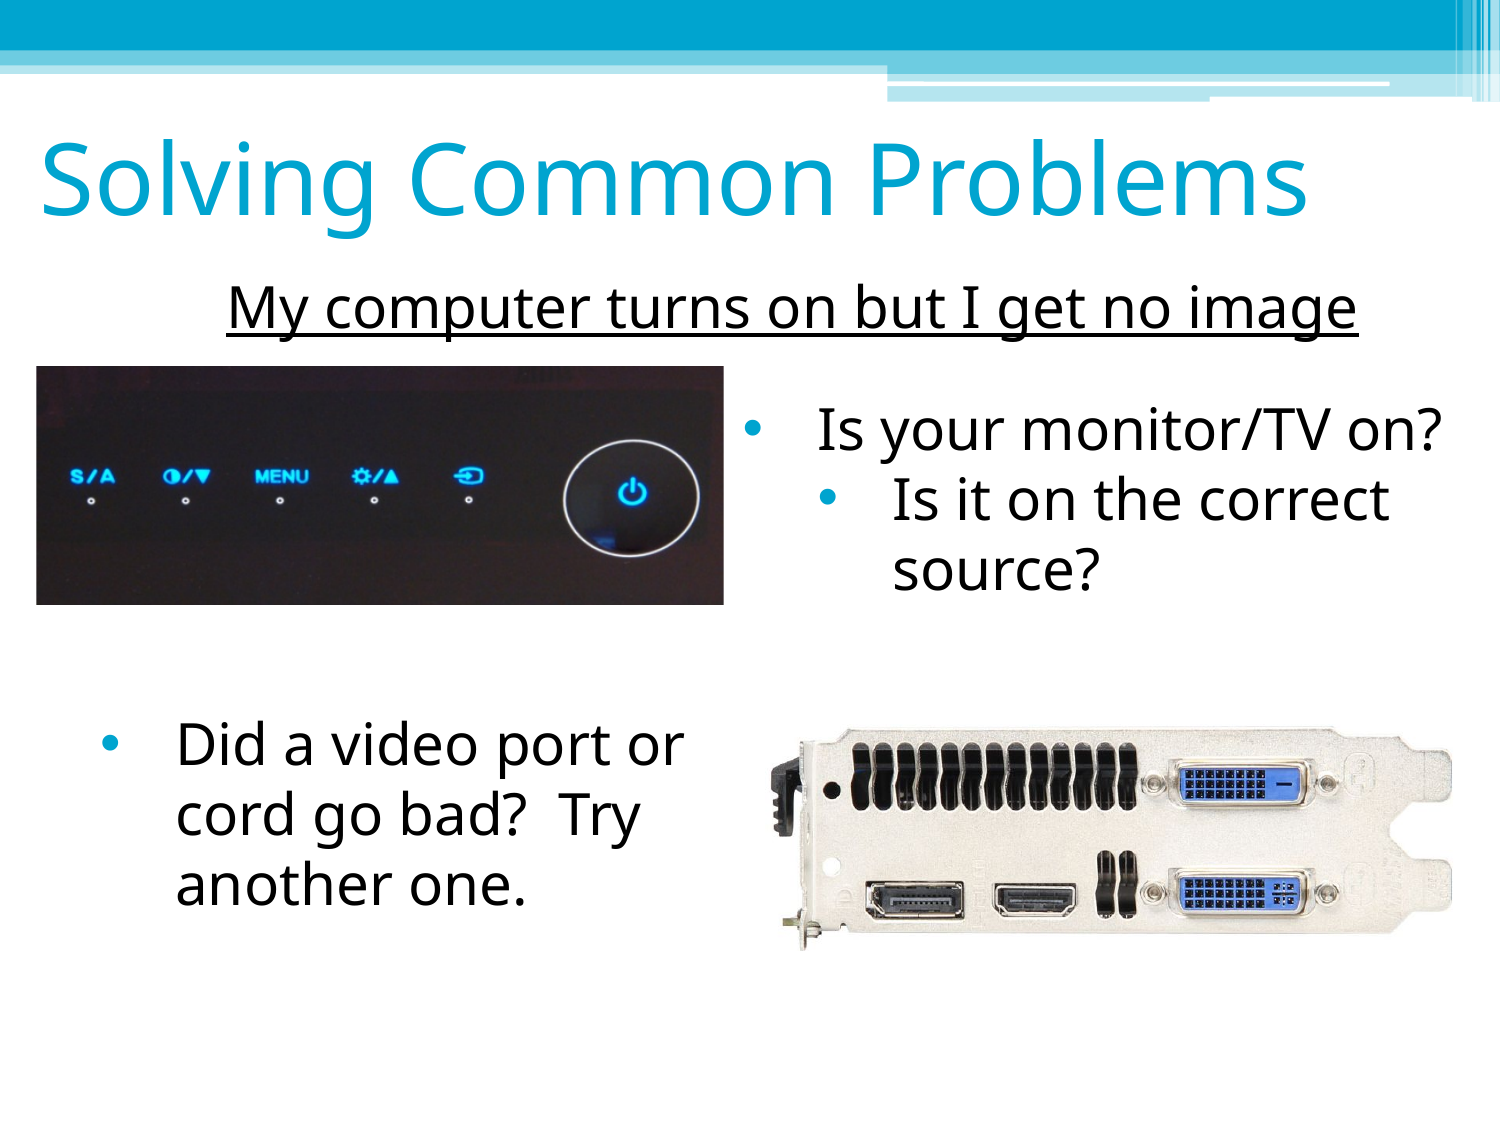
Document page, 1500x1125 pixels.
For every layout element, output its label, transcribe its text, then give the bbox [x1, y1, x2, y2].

title Solving Common Problems [24, 87, 1500, 263]
text_box Did a video port or cord go bad? Try another one. [25, 699, 776, 925]
picture [765, 724, 1458, 951]
text_box Is your monitor/TV on? Is it on the correct source? [728, 384, 1478, 610]
picture [36, 366, 724, 605]
list My computer turns on but I get no image [24, 263, 1500, 350]
